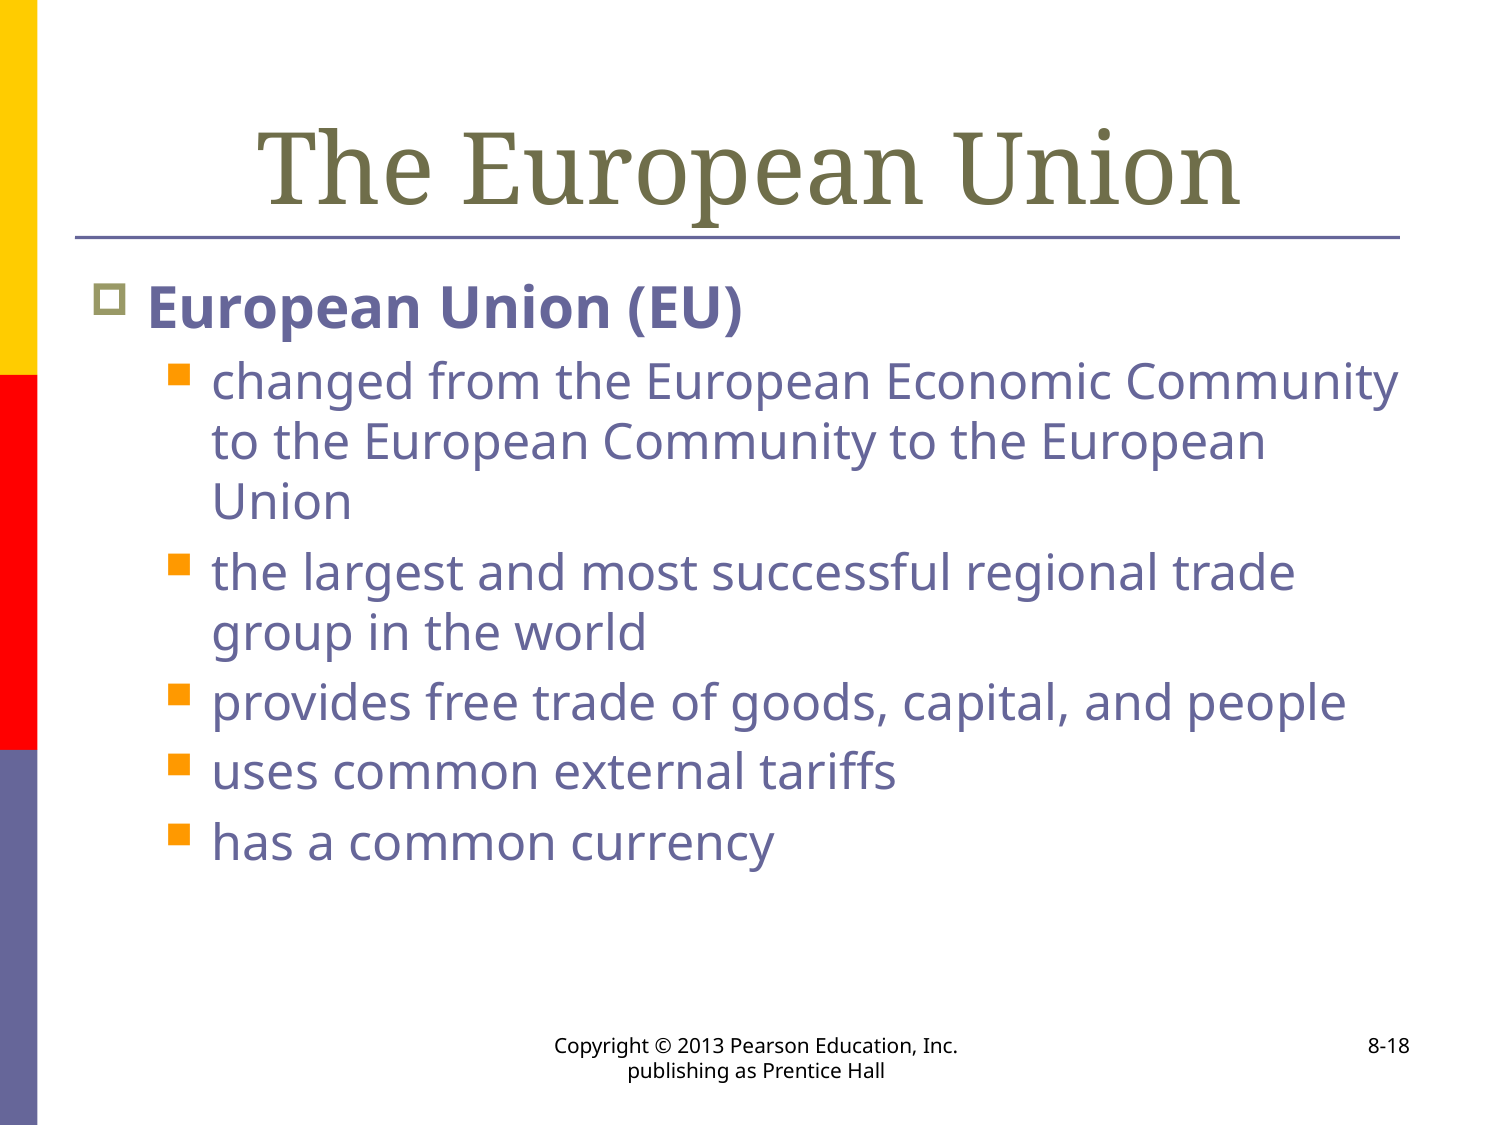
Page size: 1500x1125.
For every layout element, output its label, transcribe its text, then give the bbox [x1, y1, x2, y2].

title The European Union [75, 45, 1425, 233]
slide_number 8-18 [1074, 1025, 1425, 1100]
list European Union (EU) changed from the European Economic Community to the European Community to the European Union the largest and most successful regional trade group in the world provides free trade of goods, capital, and people uses common external tariffs has a common currency [75, 262, 1425, 1006]
footer Copyright © 2013 Pearson Education, Inc. publishing as Prentice Hall [500, 1025, 1013, 1100]
